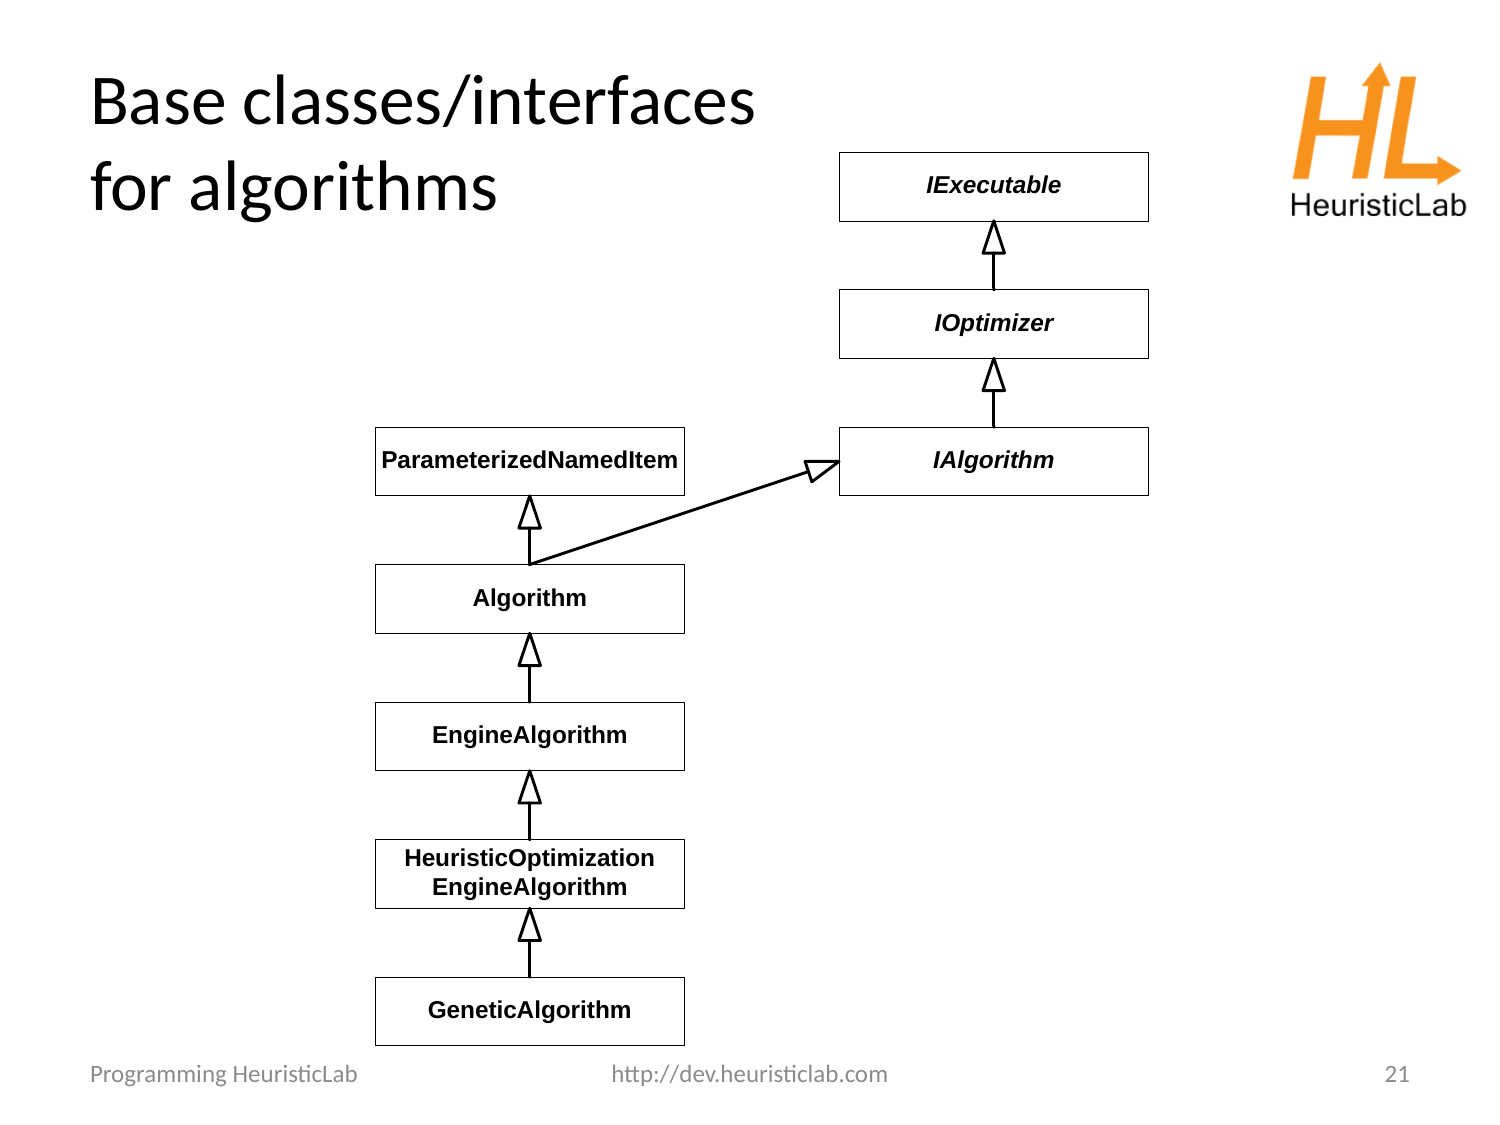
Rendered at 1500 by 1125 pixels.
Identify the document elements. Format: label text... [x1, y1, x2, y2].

slide_number 21 [1074, 1042, 1425, 1103]
picture [1281, 27, 1474, 244]
footer http://dev.heuristiclab.com [512, 1057, 988, 1103]
title Base classes/interfaces for algorithms [75, 45, 1282, 233]
picture [371, 148, 1152, 1049]
slide_number Programming HeuristicLab [75, 1042, 425, 1103]
